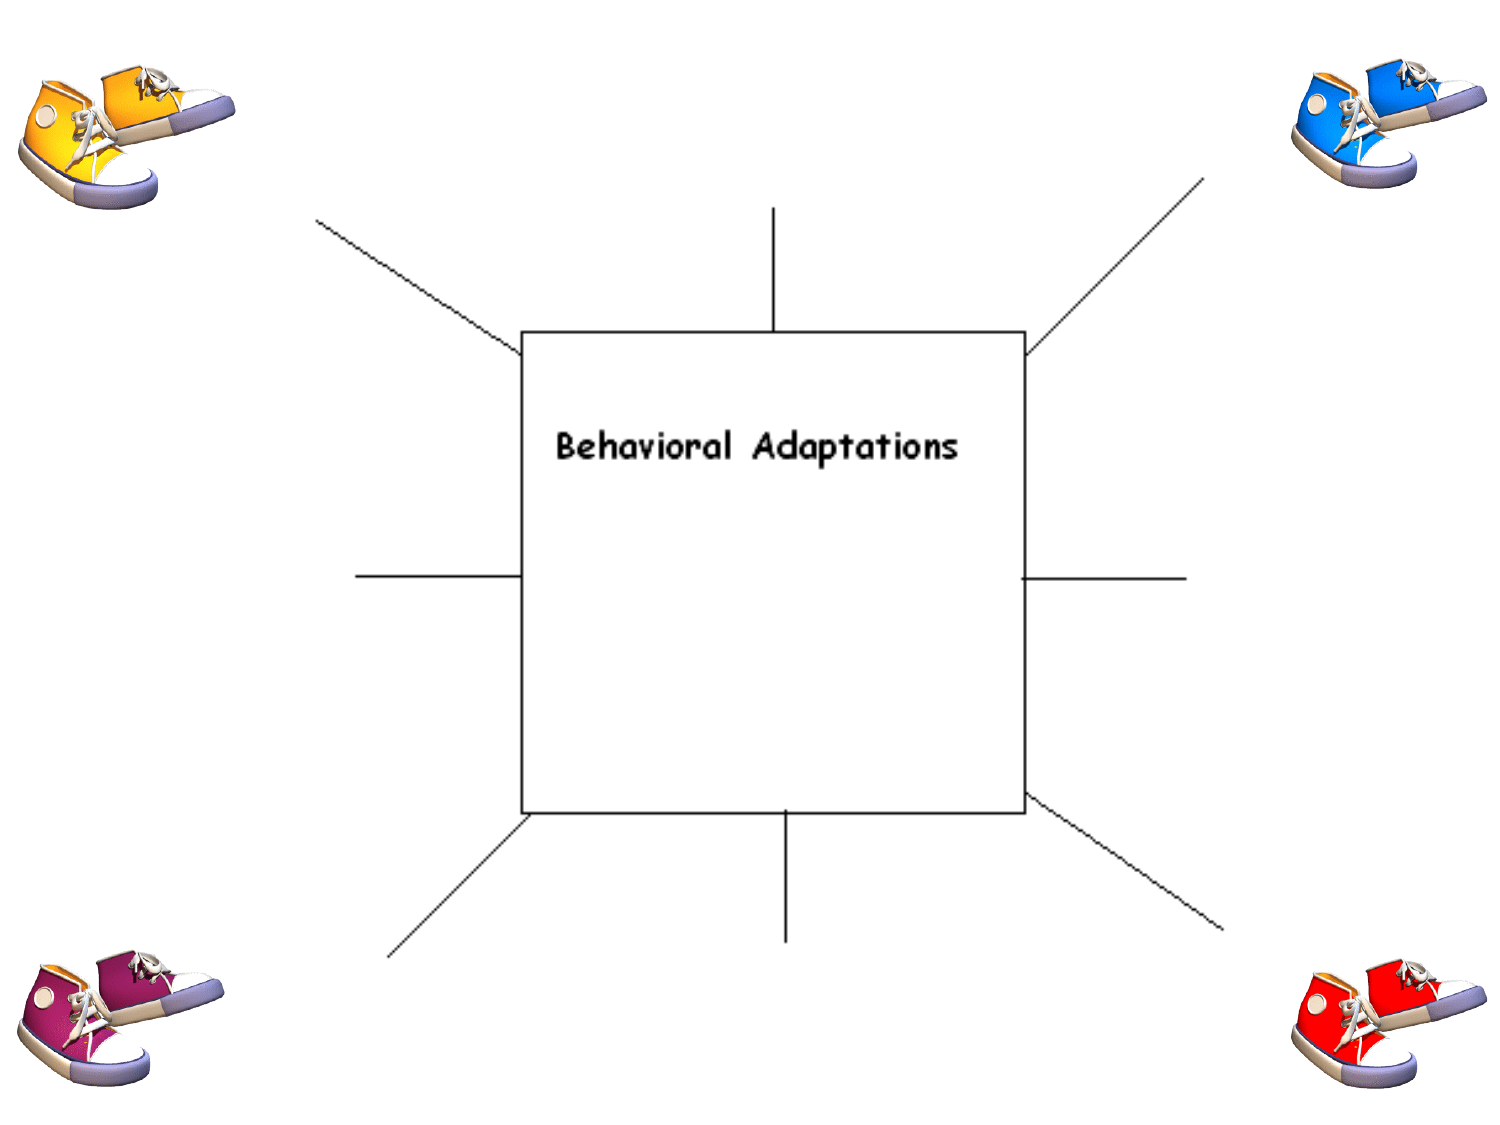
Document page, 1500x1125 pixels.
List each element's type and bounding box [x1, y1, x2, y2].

picture [287, 149, 1244, 989]
picture [0, 887, 238, 1125]
picture [1275, 0, 1500, 225]
picture [0, 0, 250, 250]
picture [1275, 899, 1500, 1125]
